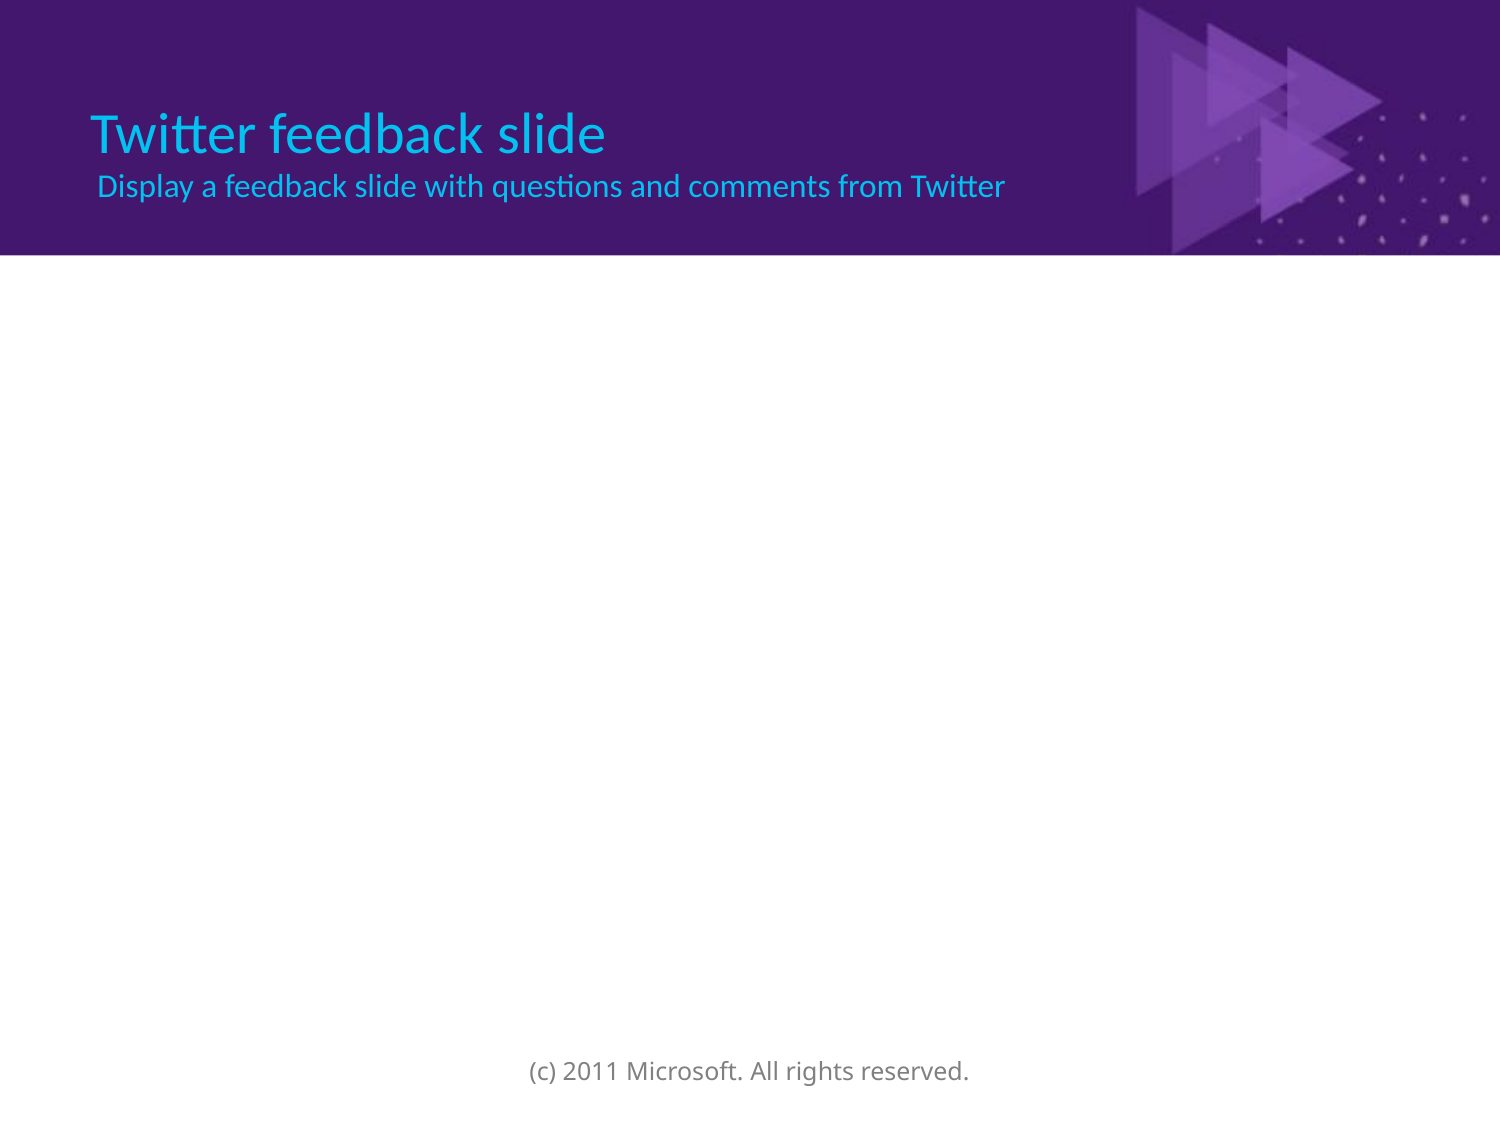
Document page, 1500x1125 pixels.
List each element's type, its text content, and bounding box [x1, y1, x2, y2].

footer (c) 2011 Microsoft. All rights reserved. [512, 1042, 988, 1103]
title Twitter feedback slide Display a feedback slide with questions and comments from Twitter [75, 56, 1425, 244]
picture [0, 0, 1500, 255]
